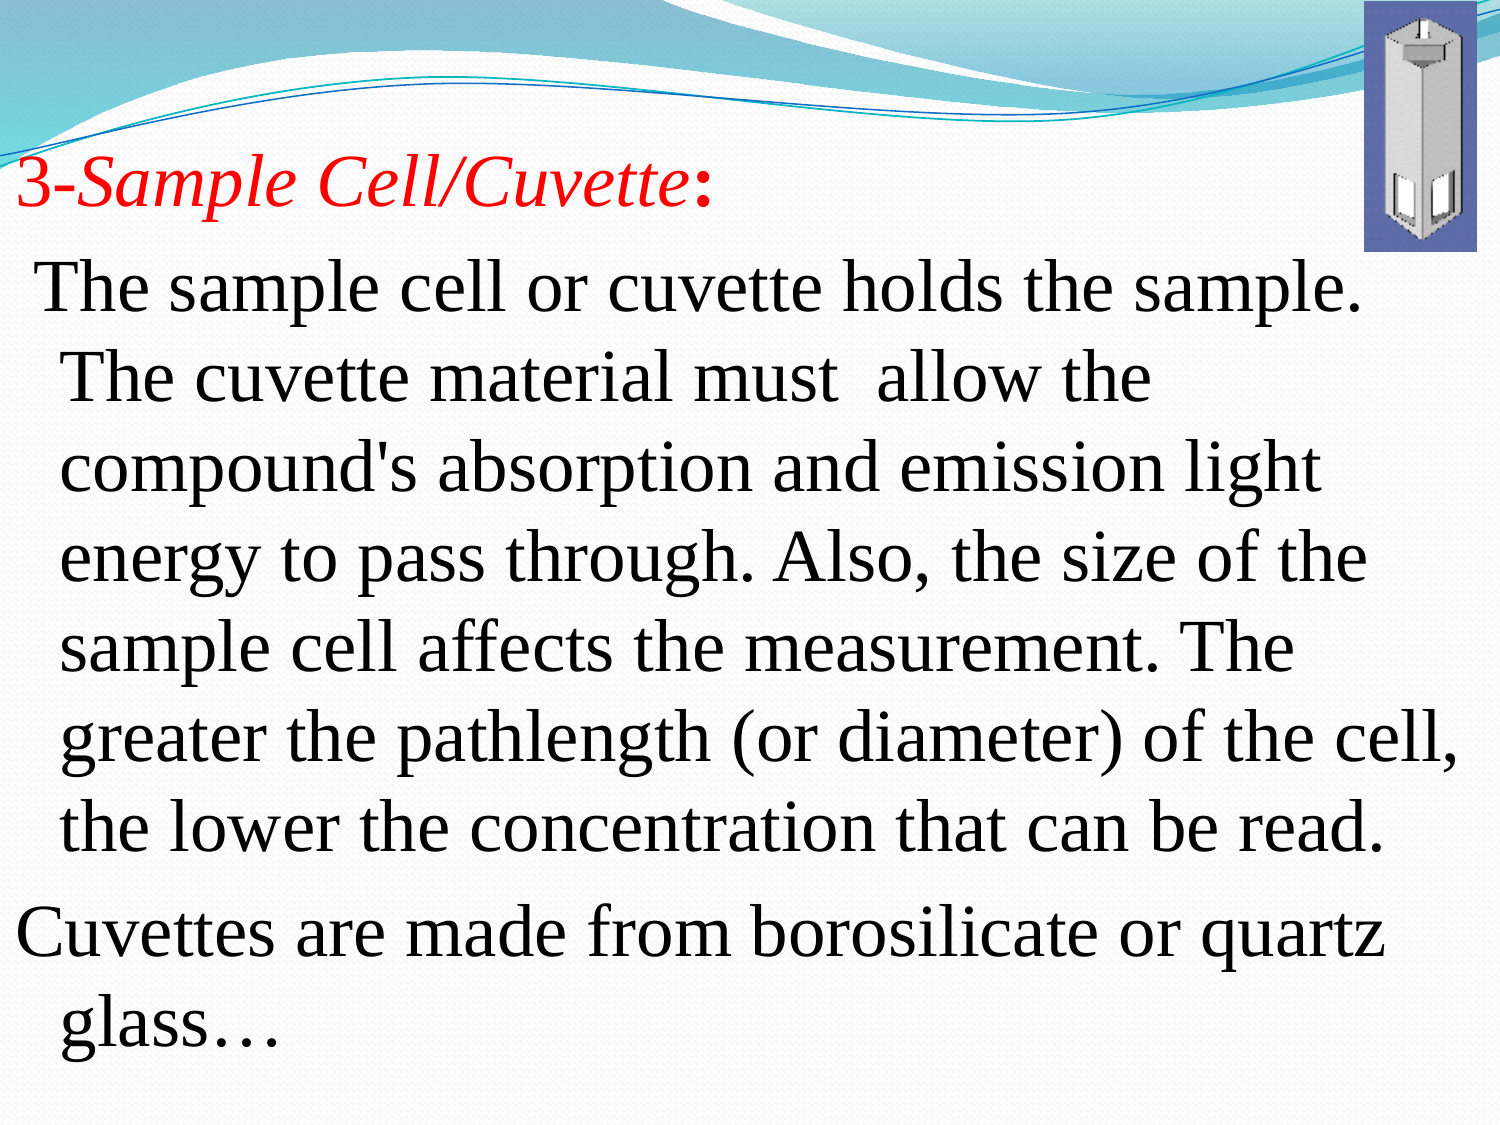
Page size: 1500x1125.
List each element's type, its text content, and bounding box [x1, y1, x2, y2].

table_cell 92.4 [1357, 18, 1484, 264]
list 3-Sample Cell/Cuvette: The sample cell or cuvette holds the sample. The cuvette material must allow the compound's absorption and emission light energy to pass through. Also, the size of the sample cell affects the measurement. The greater the pathlength (or diameter) of the cell, the lower the concentration that can be read. Cuvettes are made from borosilicate or quartz glass… [0, 18, 1500, 1083]
picture [1364, 1, 1478, 252]
